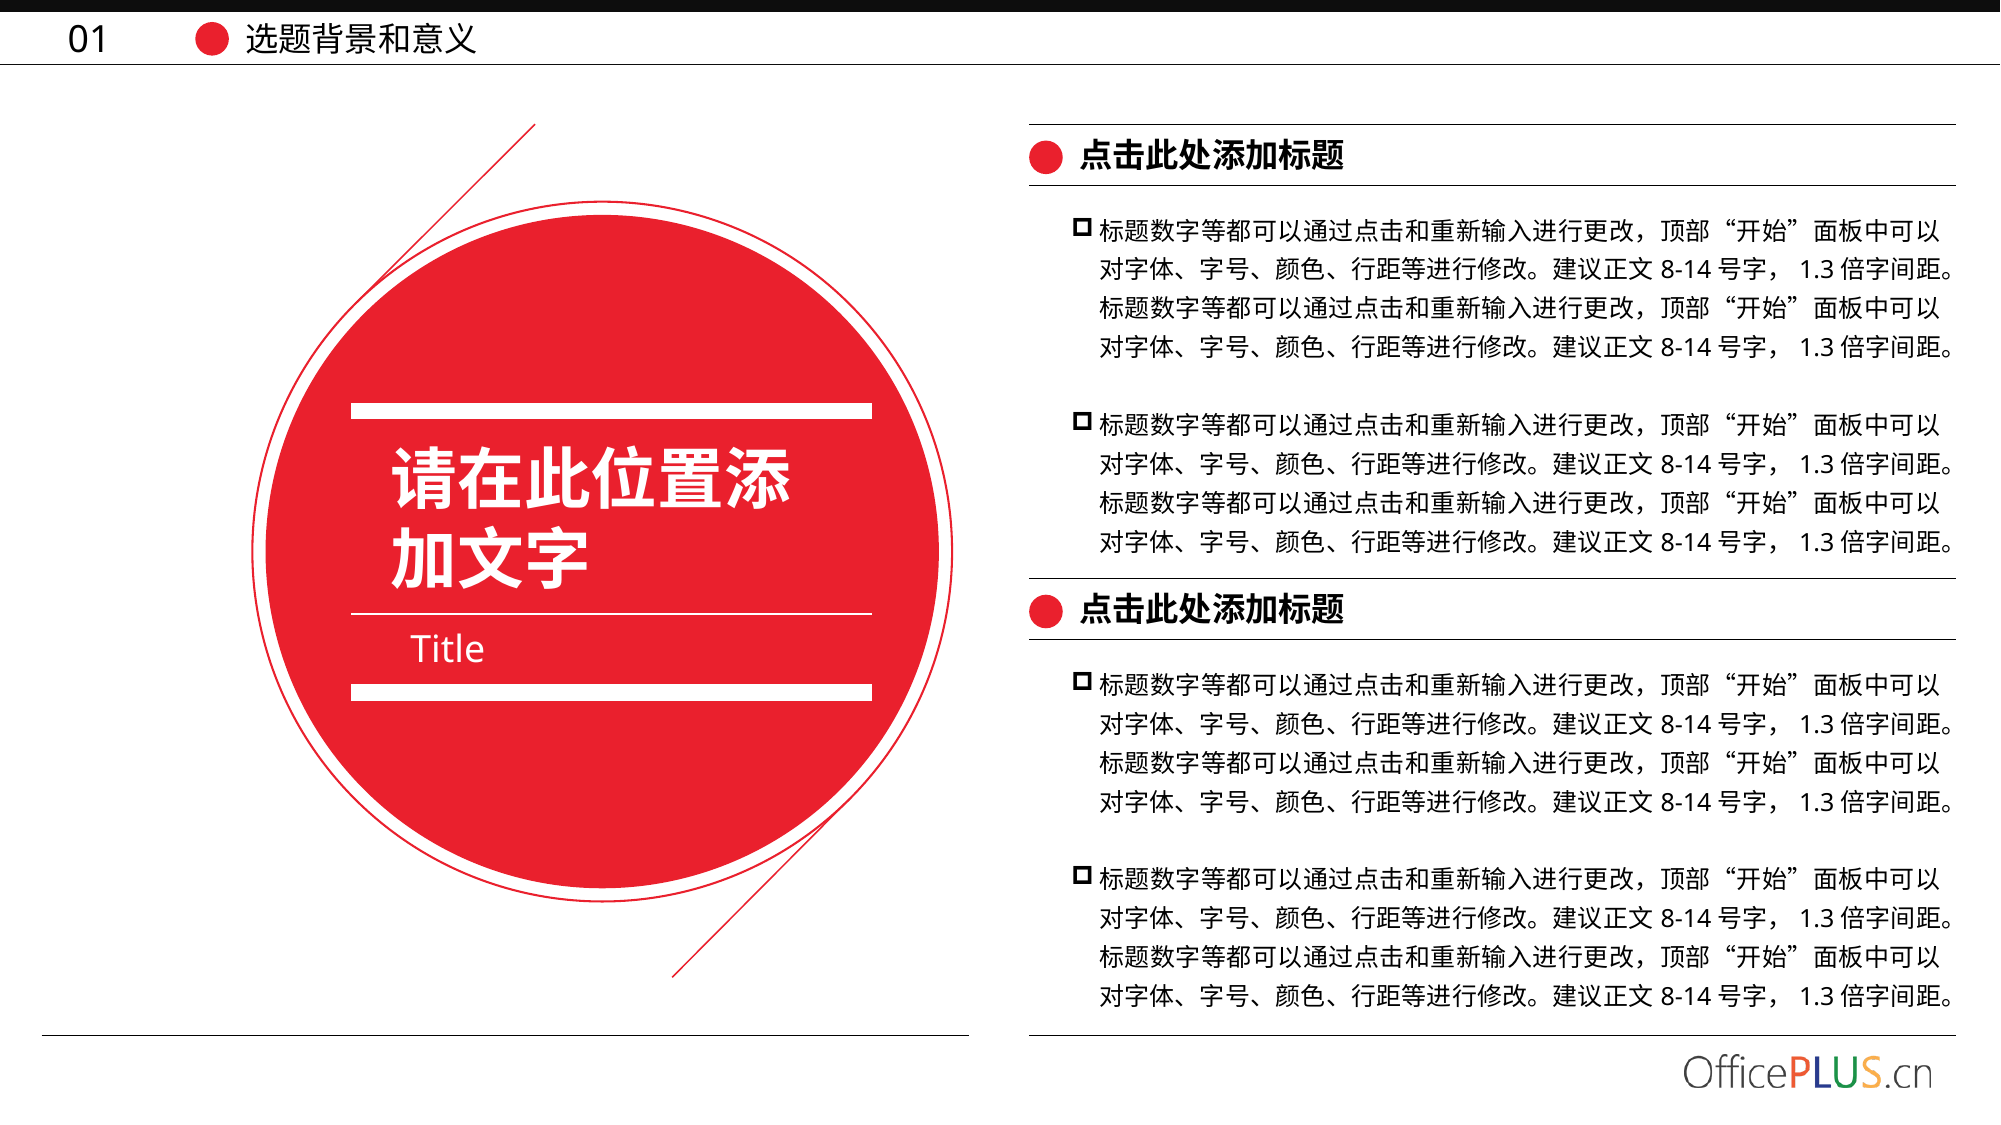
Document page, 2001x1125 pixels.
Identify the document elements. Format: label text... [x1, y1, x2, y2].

text_box [194, 20, 230, 57]
text_box 点击此处添加标题 [1064, 126, 1361, 182]
text_box 标题数字等都可以通过点击和重新输入进行更改，顶部“开始”面板中可以对字体、字号、颜色、行距等进行修改。建议正文8-14号字，1.3倍字间距。标题数字等都可以通过点击和重新输入进行更改，顶部“开始”面板中可以对字体、字号、颜色、行距等进行修改。建议正文8-14号字，1.3倍字间距。 标题数字等都可以通过点击和重新输入进行更改，顶部“开始”面板中可以对字体、字号、颜色、行距等进行修改。建议正文8-14号字，1.3倍字间距。标题数字等都可以通过点击和重新输入进行更改，顶部“开始”面板中可以对字体、字号、颜色、行距等进行修改。建议正文8-14号字，1.3倍字间距。 [1056, 198, 1957, 564]
text_box [1028, 593, 1064, 630]
text_box 选题背景和意义 [230, 10, 494, 66]
text_box 点击此处添加标题 [1064, 580, 1361, 636]
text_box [351, 410, 873, 693]
text_box 标题数字等都可以通过点击和重新输入进行更改，顶部“开始”面板中可以对字体、字号、颜色、行距等进行修改。建议正文8-14号字，1.3倍字间距。标题数字等都可以通过点击和重新输入进行更改，顶部“开始”面板中可以对字体、字号、颜色、行距等进行修改。建议正文8-14号字，1.3倍字间距。 标题数字等都可以通过点击和重新输入进行更改，顶部“开始”面板中可以对字体、字号、颜色、行距等进行修改。建议正文8-14号字，1.3倍字间距。标题数字等都可以通过点击和重新输入进行更改，顶部“开始”面板中可以对字体、字号、颜色、行距等进行修改。建议正文8-14号字，1.3倍字间距。 [1056, 652, 1957, 1018]
text_box [1028, 139, 1064, 176]
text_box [252, 124, 953, 978]
text_box 01 [52, 7, 126, 67]
picture [1684, 1054, 1931, 1088]
